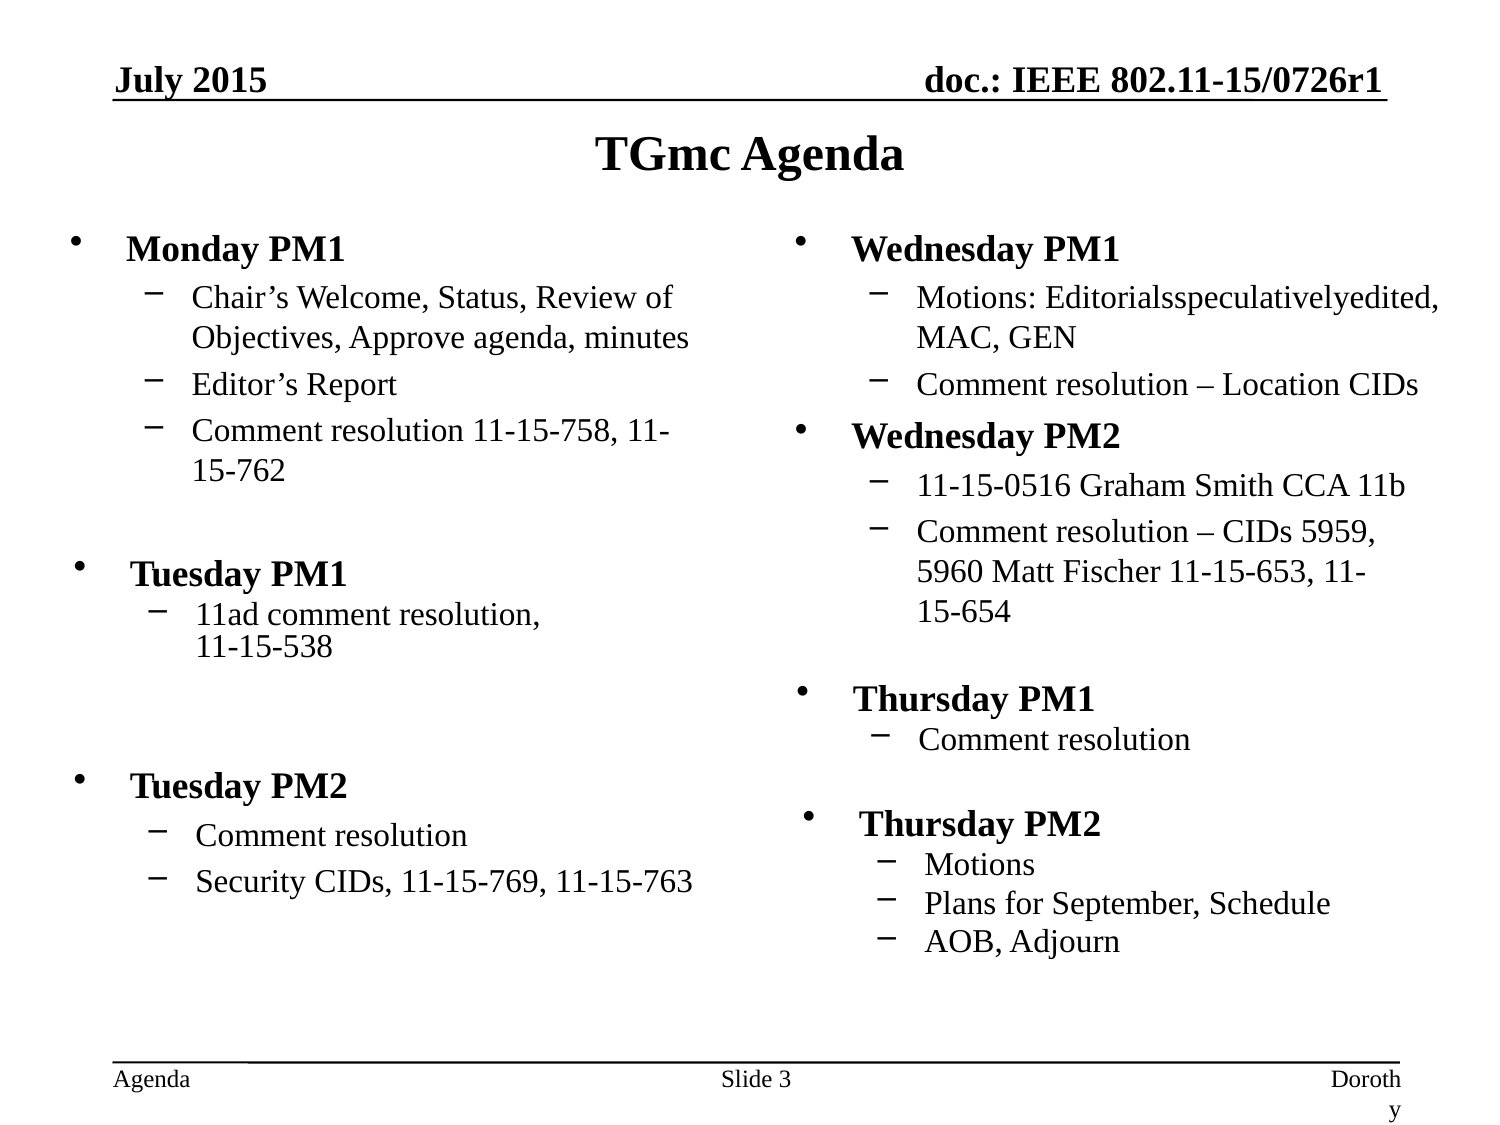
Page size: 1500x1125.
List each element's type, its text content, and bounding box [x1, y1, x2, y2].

text_box Monday PM1 Chair’s Welcome, Status, Review of Objectives, Approve agenda, minutes Editor’s Report Comment resolution 11-15-758, 11-15-762 [54, 224, 713, 500]
text_box Thursday PM2 Motions Plans for September, Schedule AOB, Adjourn [787, 799, 1472, 1025]
text_box Thursday PM1 Comment resolution [781, 675, 1463, 799]
text_box Tuesday PM1 11ad comment resolution, 11-15-538 [58, 549, 592, 738]
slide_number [114, 54, 425, 100]
text_box Wednesday PM1 Motions: Editorialsspeculativelyedited, MAC, GEN Comment resolution – Location CIDs [779, 224, 1472, 413]
title TGmc Agenda [112, 112, 1388, 188]
slide_number Slide 3 [712, 1062, 800, 1093]
text_box Wednesday PM2 11-15-0516 Graham Smith CCA 11b Comment resolution – CIDs 5959, 5960 Matt Fischer 11-15-653, 11-15-654 [779, 412, 1425, 663]
text_box Tuesday PM2 Comment resolution Security CIDs, 11-15-769, 11-15-763 [58, 762, 806, 913]
footer Dorothy Stanley, HP-Aruba Networks [1325, 1062, 1402, 1093]
